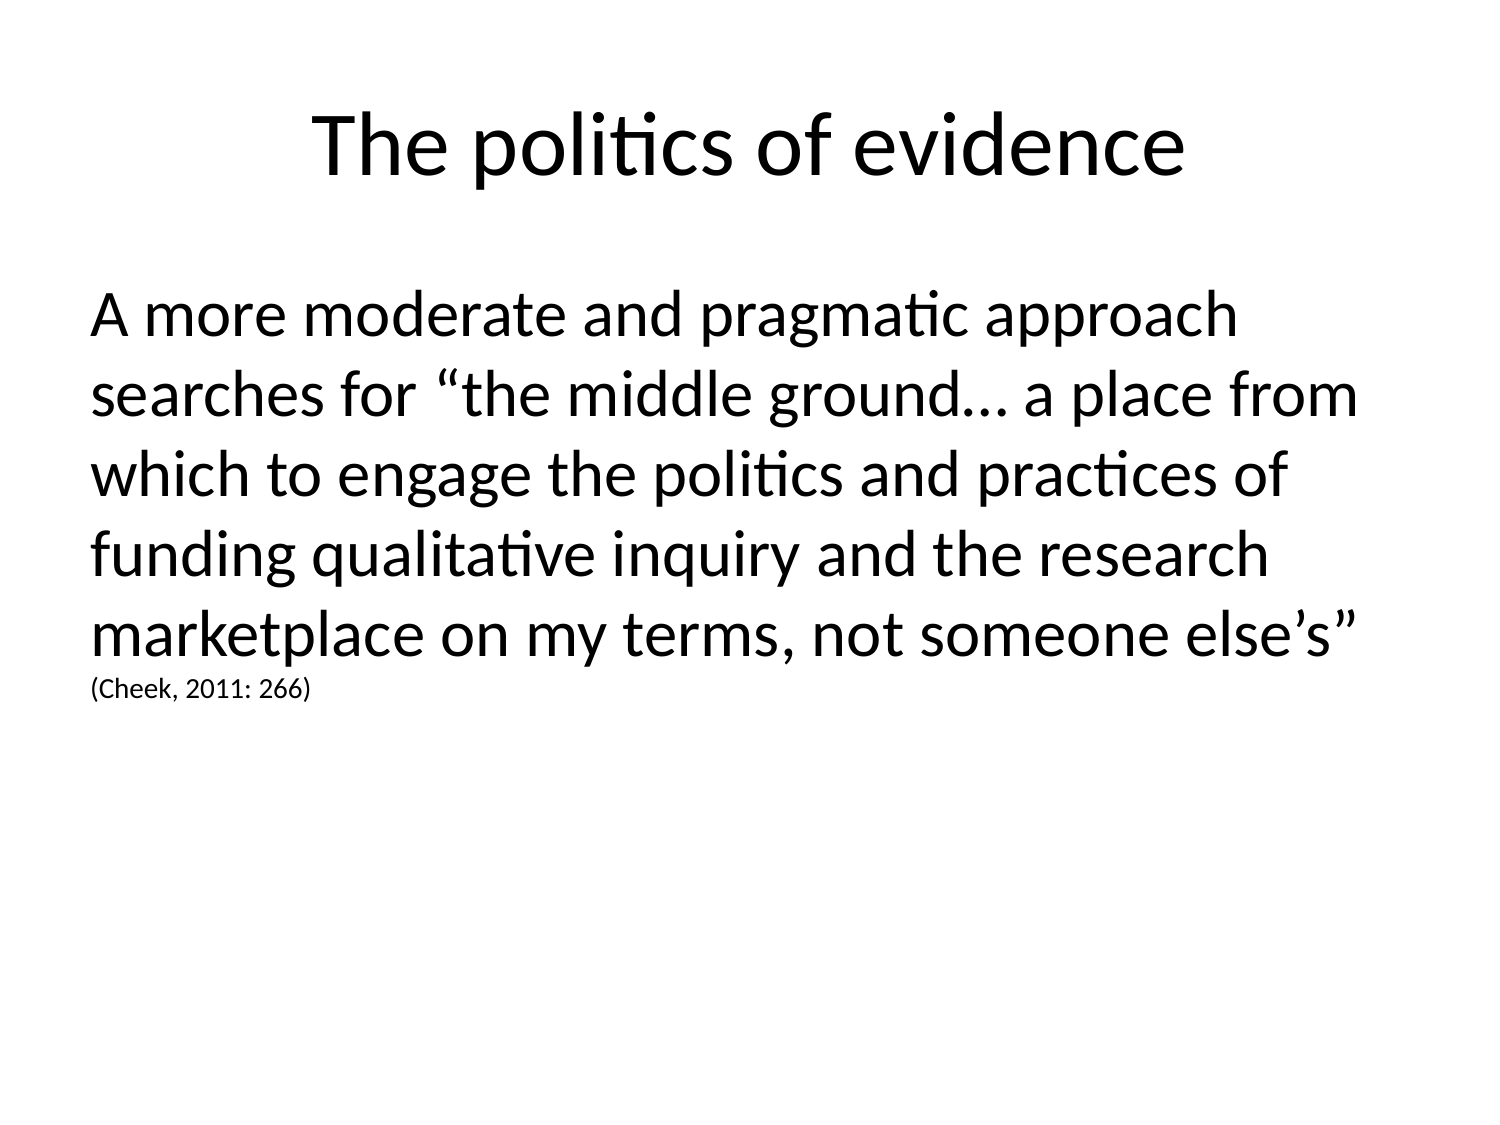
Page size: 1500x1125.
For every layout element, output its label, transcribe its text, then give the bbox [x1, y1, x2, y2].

title The politics of evidence [75, 45, 1425, 233]
list A more moderate and pragmatic approach searches for “the middle ground… a place from which to engage the politics and practices of funding qualitative inquiry and the research marketplace on my terms, not someone else’s” (Cheek, 2011: 266) [75, 262, 1425, 1005]
